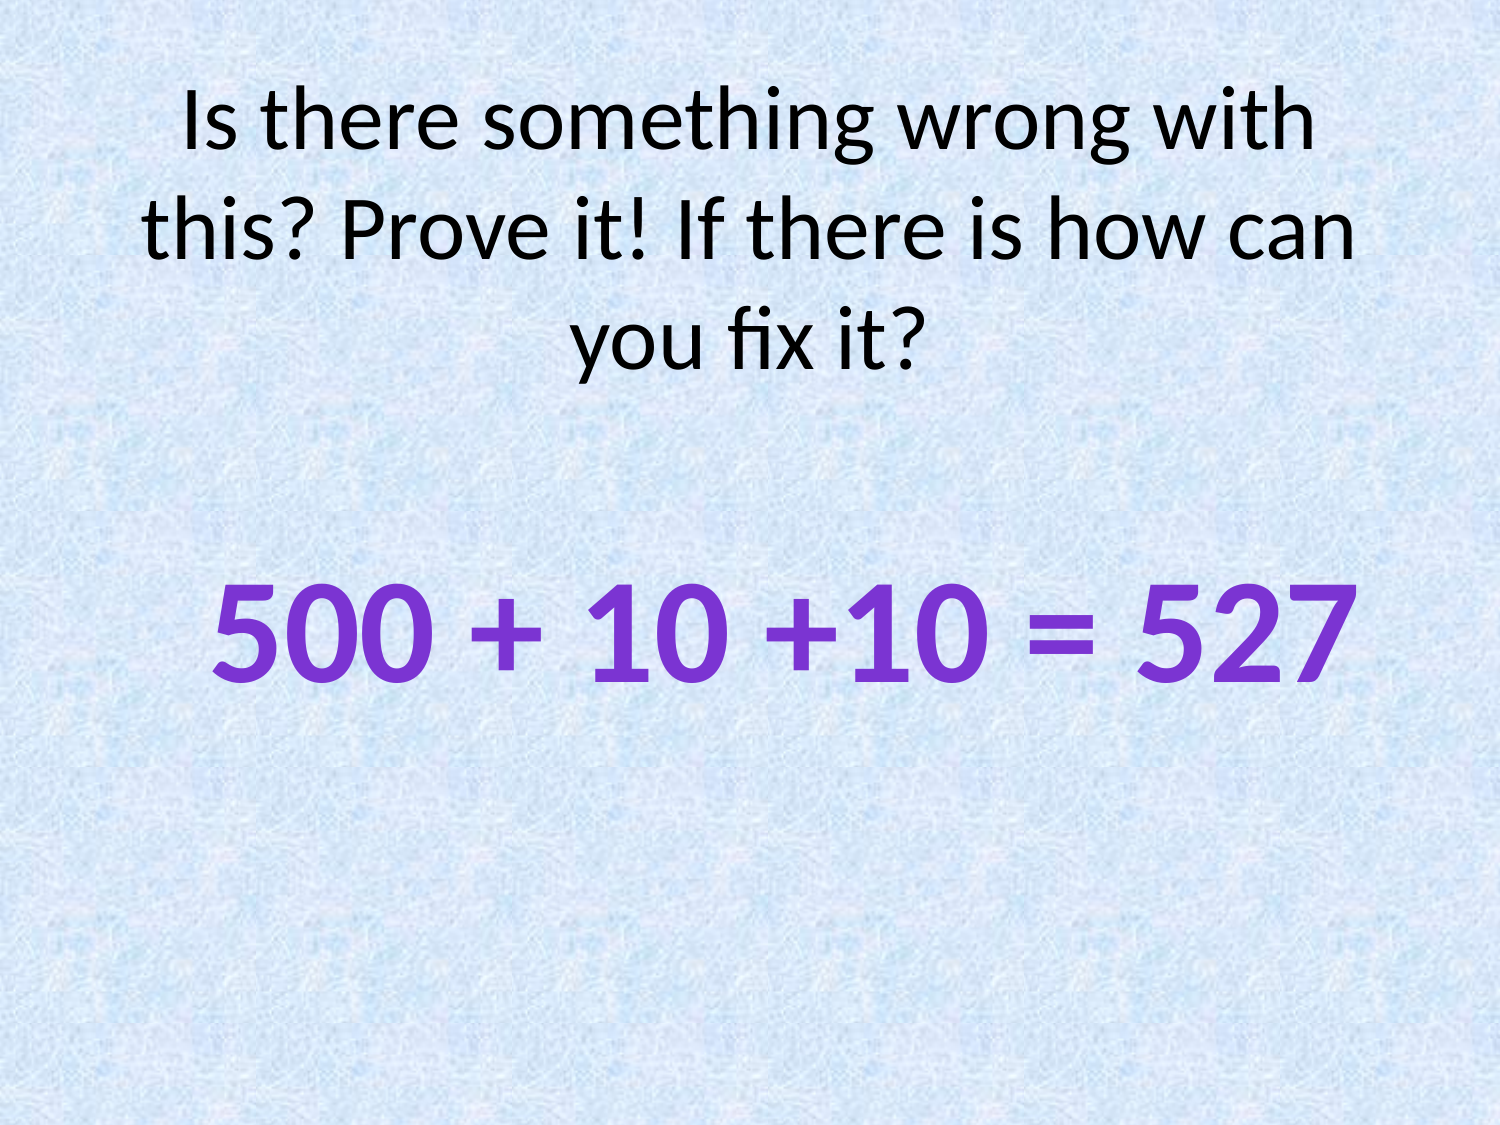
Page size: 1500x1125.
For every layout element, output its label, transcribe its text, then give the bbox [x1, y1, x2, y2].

text_box 500 + 10 +10 = 527 [192, 524, 1378, 720]
picture [0, 0, 1500, 1125]
title Is there something wrong with this? Prove it! If there is how can you fix it? [75, 45, 1425, 400]
